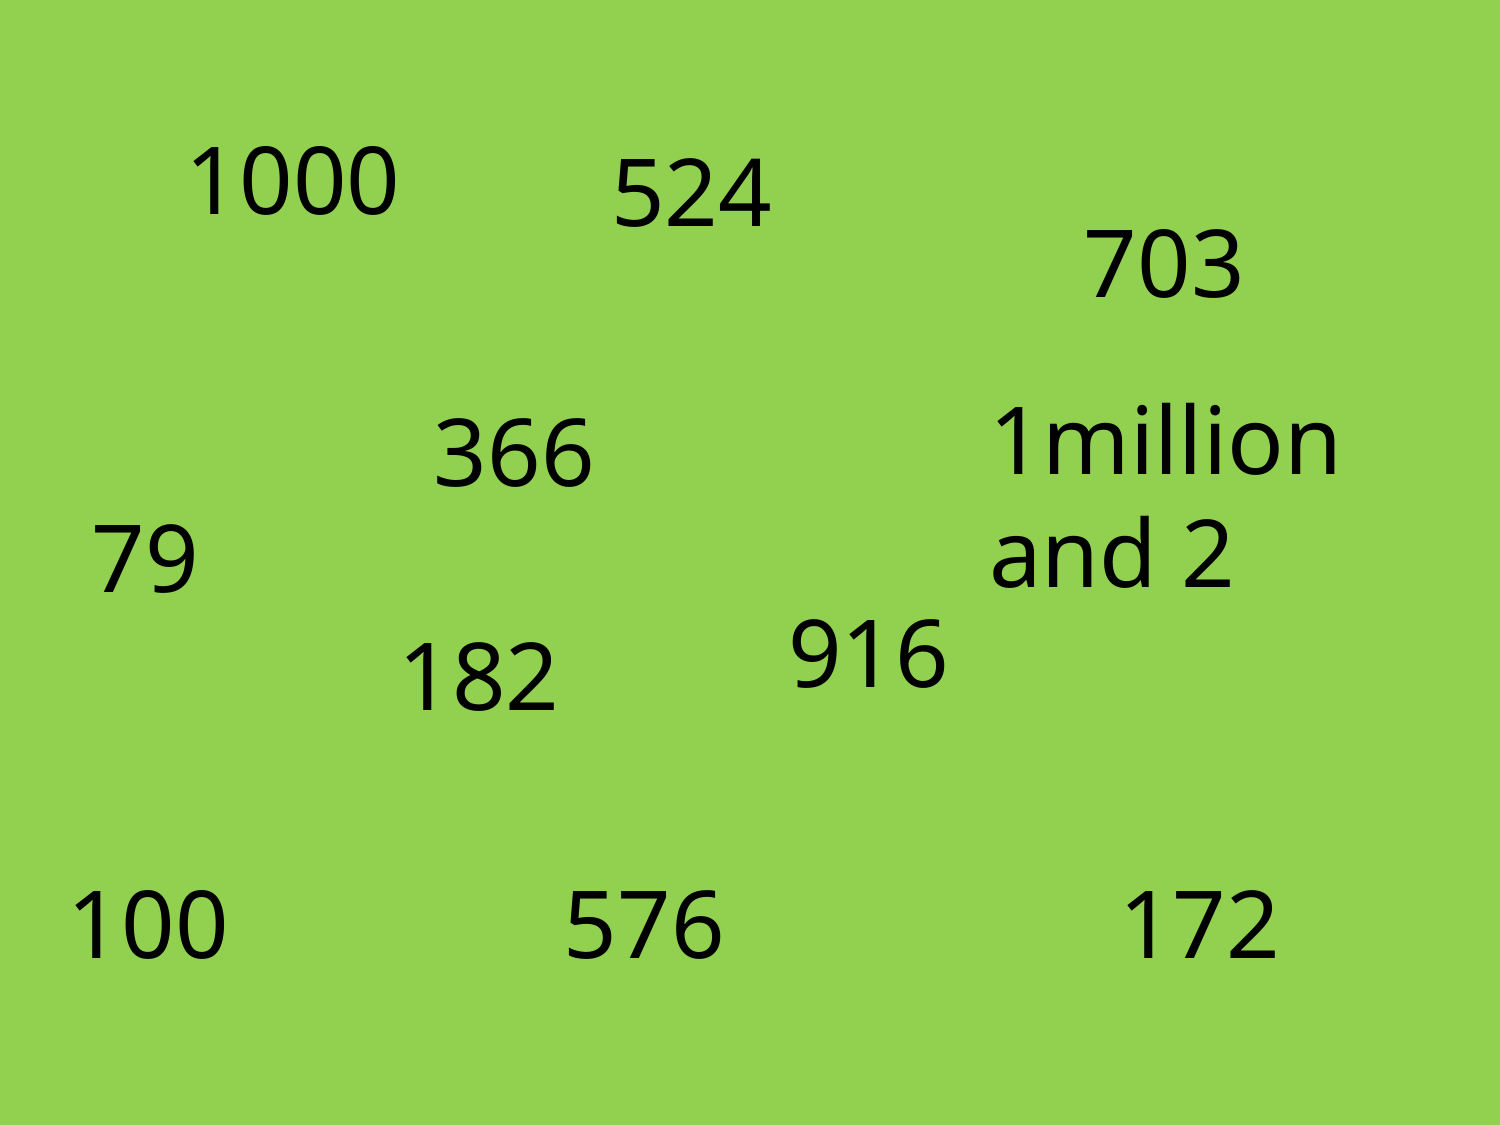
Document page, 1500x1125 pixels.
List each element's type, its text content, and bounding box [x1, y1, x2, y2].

text_box 79 [76, 491, 314, 619]
text_box 916 [773, 586, 1011, 714]
text_box 703 [1068, 196, 1306, 324]
text_box 576 [549, 857, 786, 986]
text_box 172 [1104, 857, 1341, 986]
text_box 1000 [171, 113, 490, 241]
text_box 100 [53, 857, 290, 986]
text_box 1million and 2 [974, 373, 1436, 614]
text_box 366 [419, 385, 656, 513]
text_box 524 [596, 125, 833, 253]
text_box 182 [383, 609, 621, 737]
